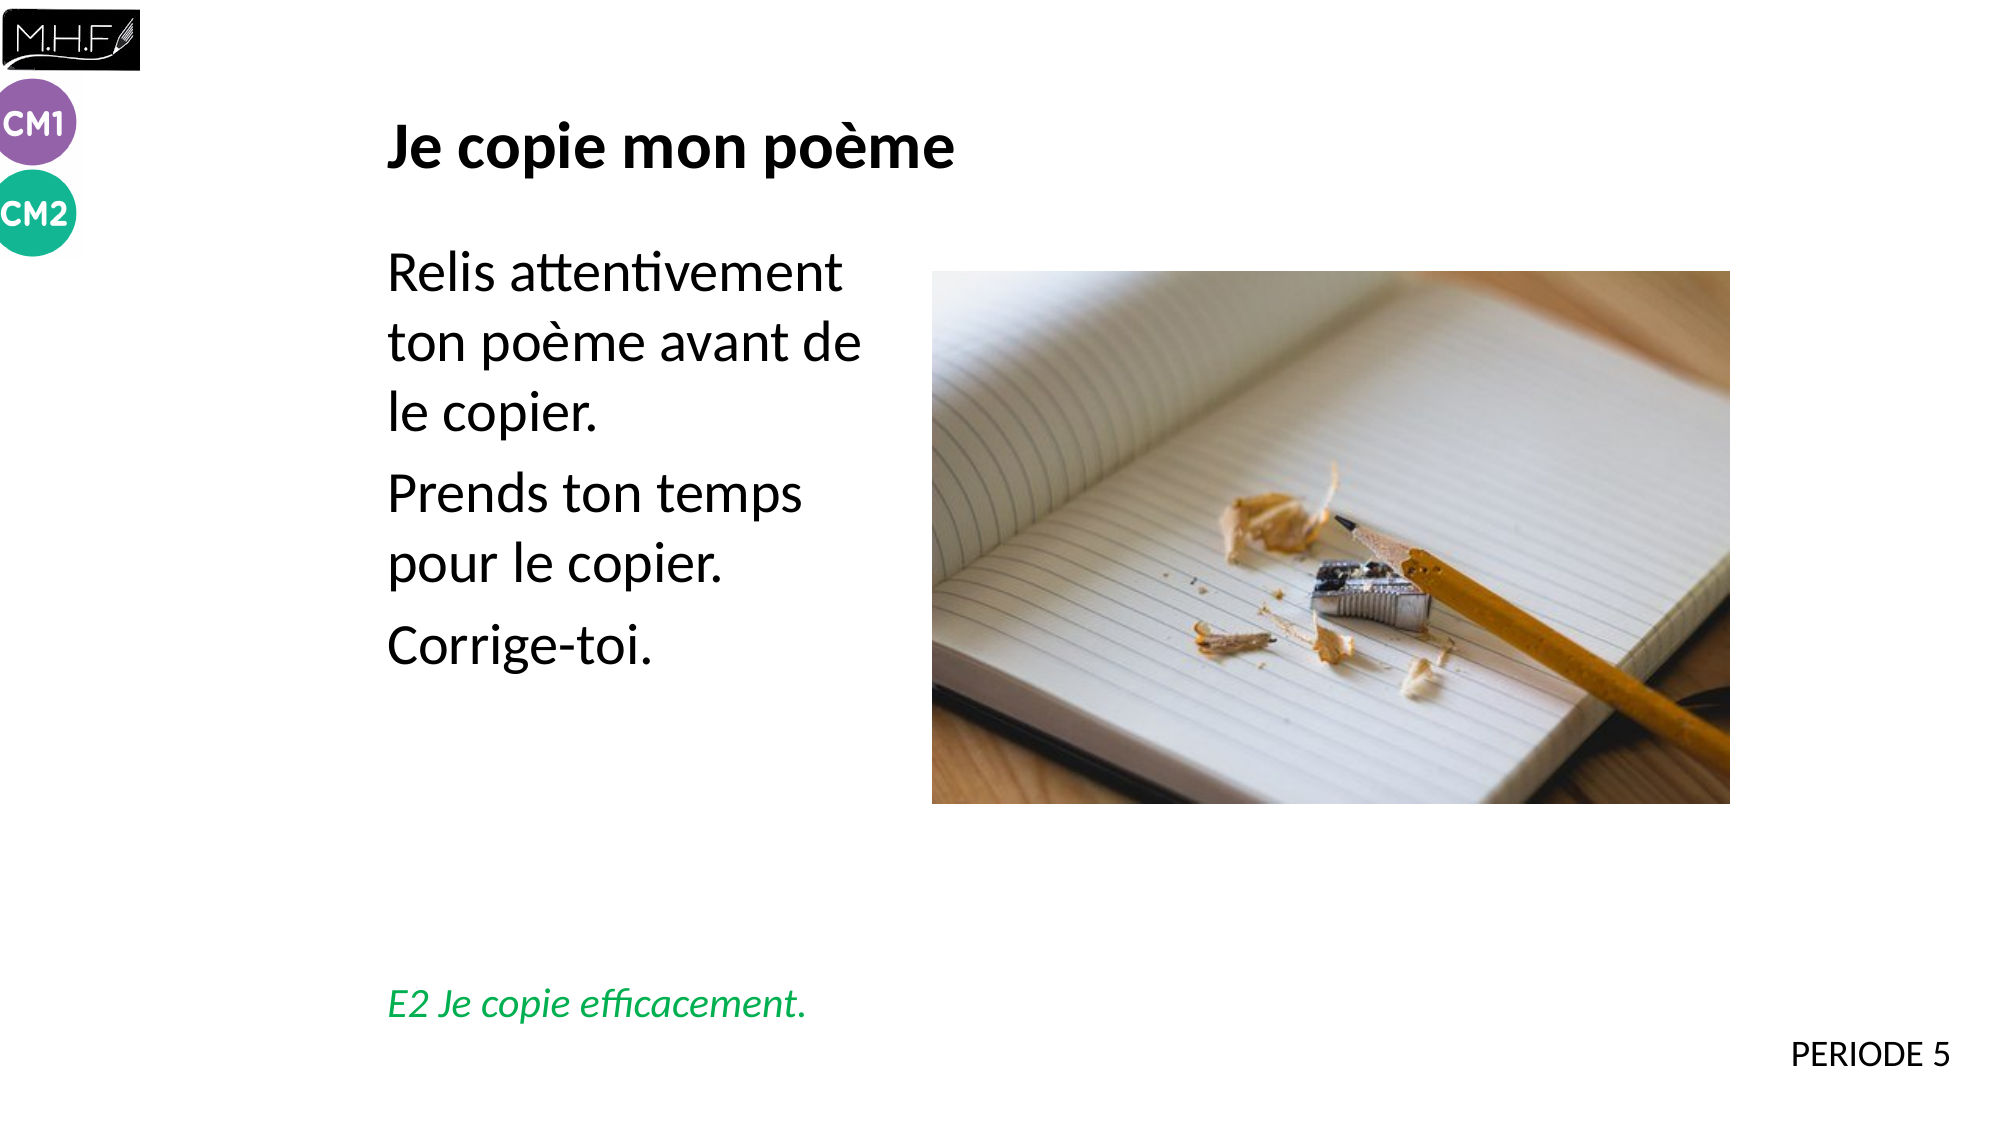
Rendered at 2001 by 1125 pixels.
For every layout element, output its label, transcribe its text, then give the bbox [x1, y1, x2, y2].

picture [932, 271, 1730, 804]
text_box PERIODE 5 [1362, 1021, 1967, 1082]
text_box Je copie mon poème [372, 73, 1012, 190]
picture [0, 7, 140, 259]
text_box Relis attentivement ton poème avant de le copier. Prends ton temps pour le copier. Corrige-toi. E2 Je copie efficacement. [372, 225, 918, 1064]
